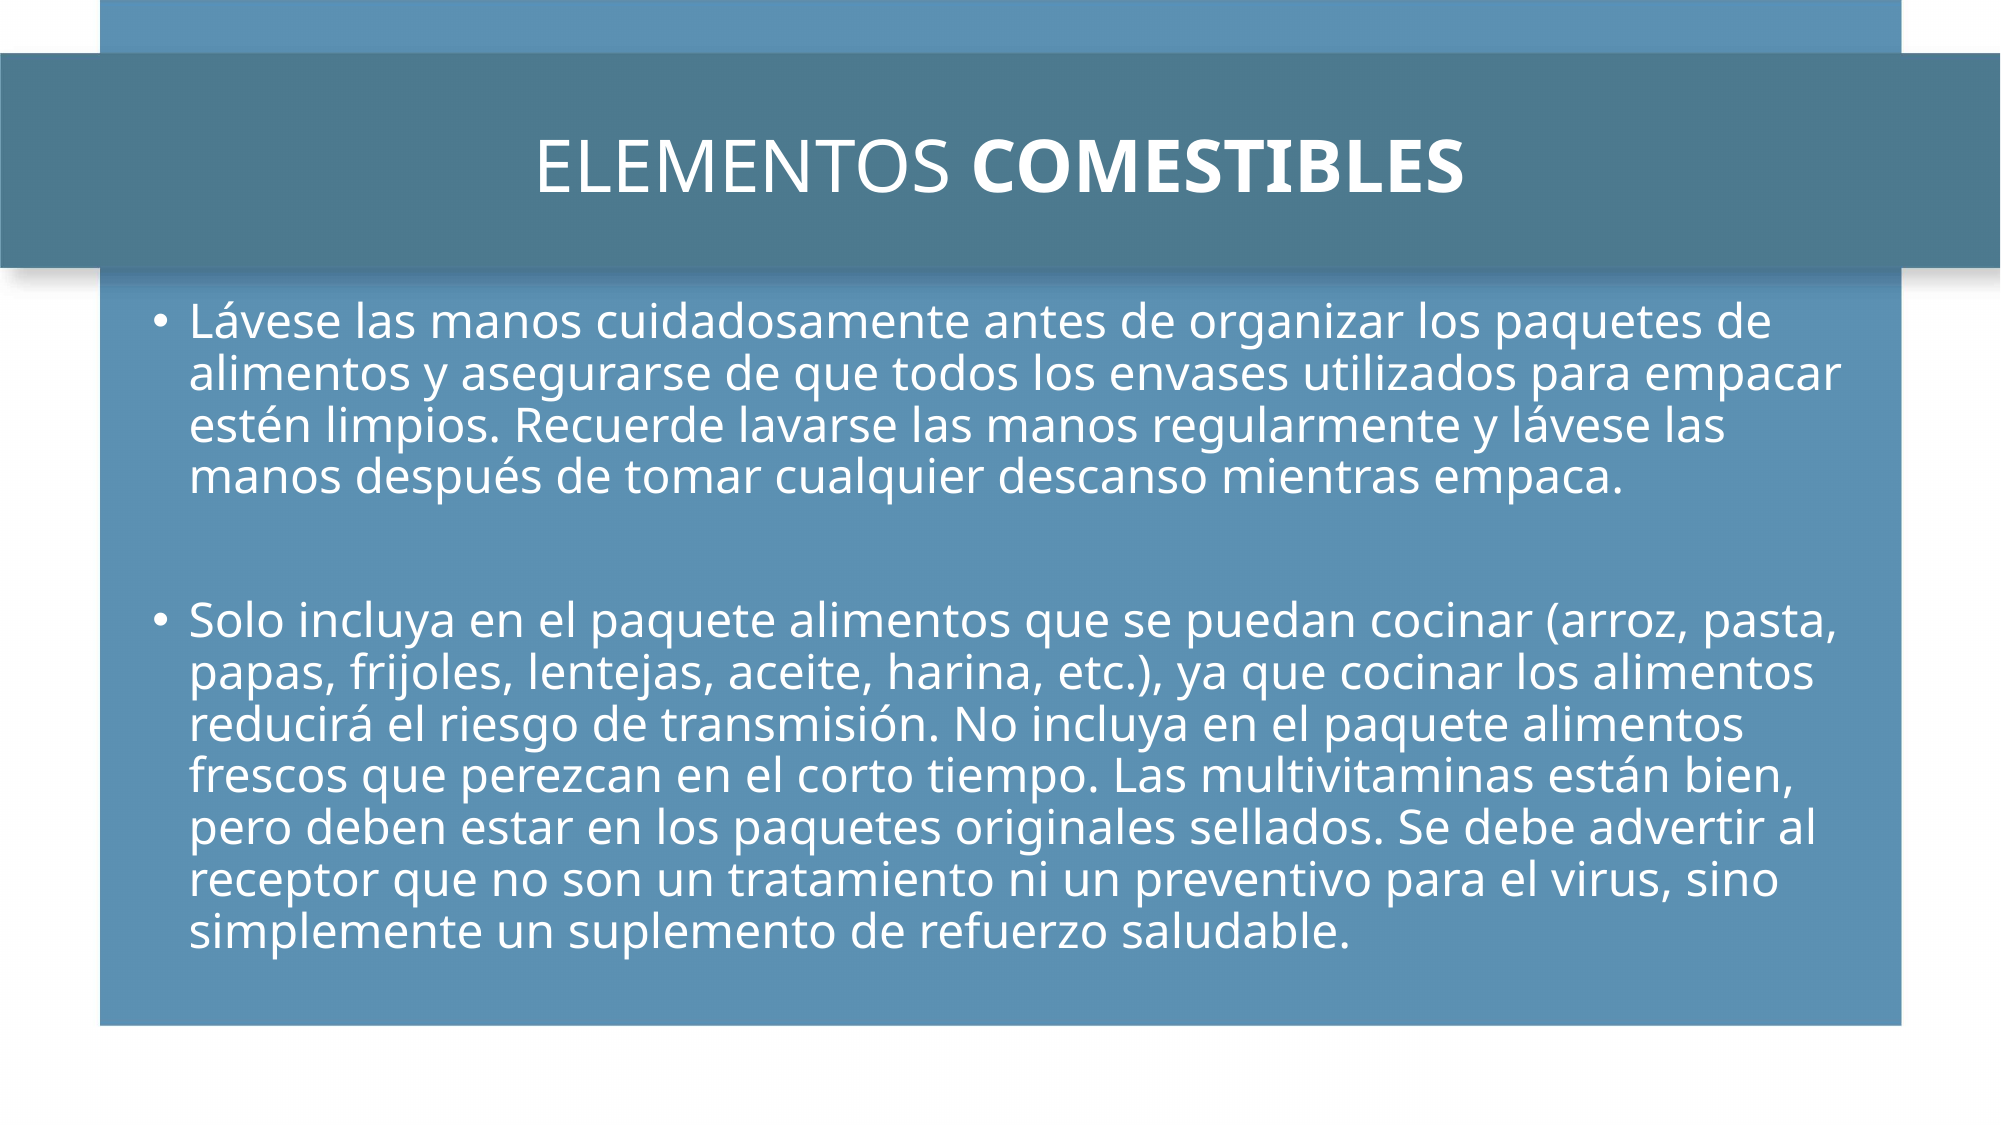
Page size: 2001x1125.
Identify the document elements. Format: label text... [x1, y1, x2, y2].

title ELEMENTOS COMESTIBLES [137, 59, 1863, 278]
list Lávese las manos cuidadosamente antes de organizar los paquetes de alimentos y asegurarse de que todos los envases utilizados para empacar estén limpios. Recuerde lavarse las manos regularmente y lávese las manos después de tomar cualquier descanso mientras empaca. Solo incluya en el paquete alimentos que se puedan cocinar (arroz, pasta, papas, frijoles, lentejas, aceite, harina, etc.), ya que cocinar los alimentos reducirá el riesgo de transmisión. No incluya en el paquete alimentos frescos que perezcan en el corto tiempo. Las multivitaminas están bien, pero deben estar en los paquetes originales sellados. Se debe advertir al receptor que no son un tratamiento ni un preventivo para el virus, sino simplemente un suplemento de refuerzo saludable. [137, 289, 1863, 1004]
picture [0, 0, 2001, 1125]
